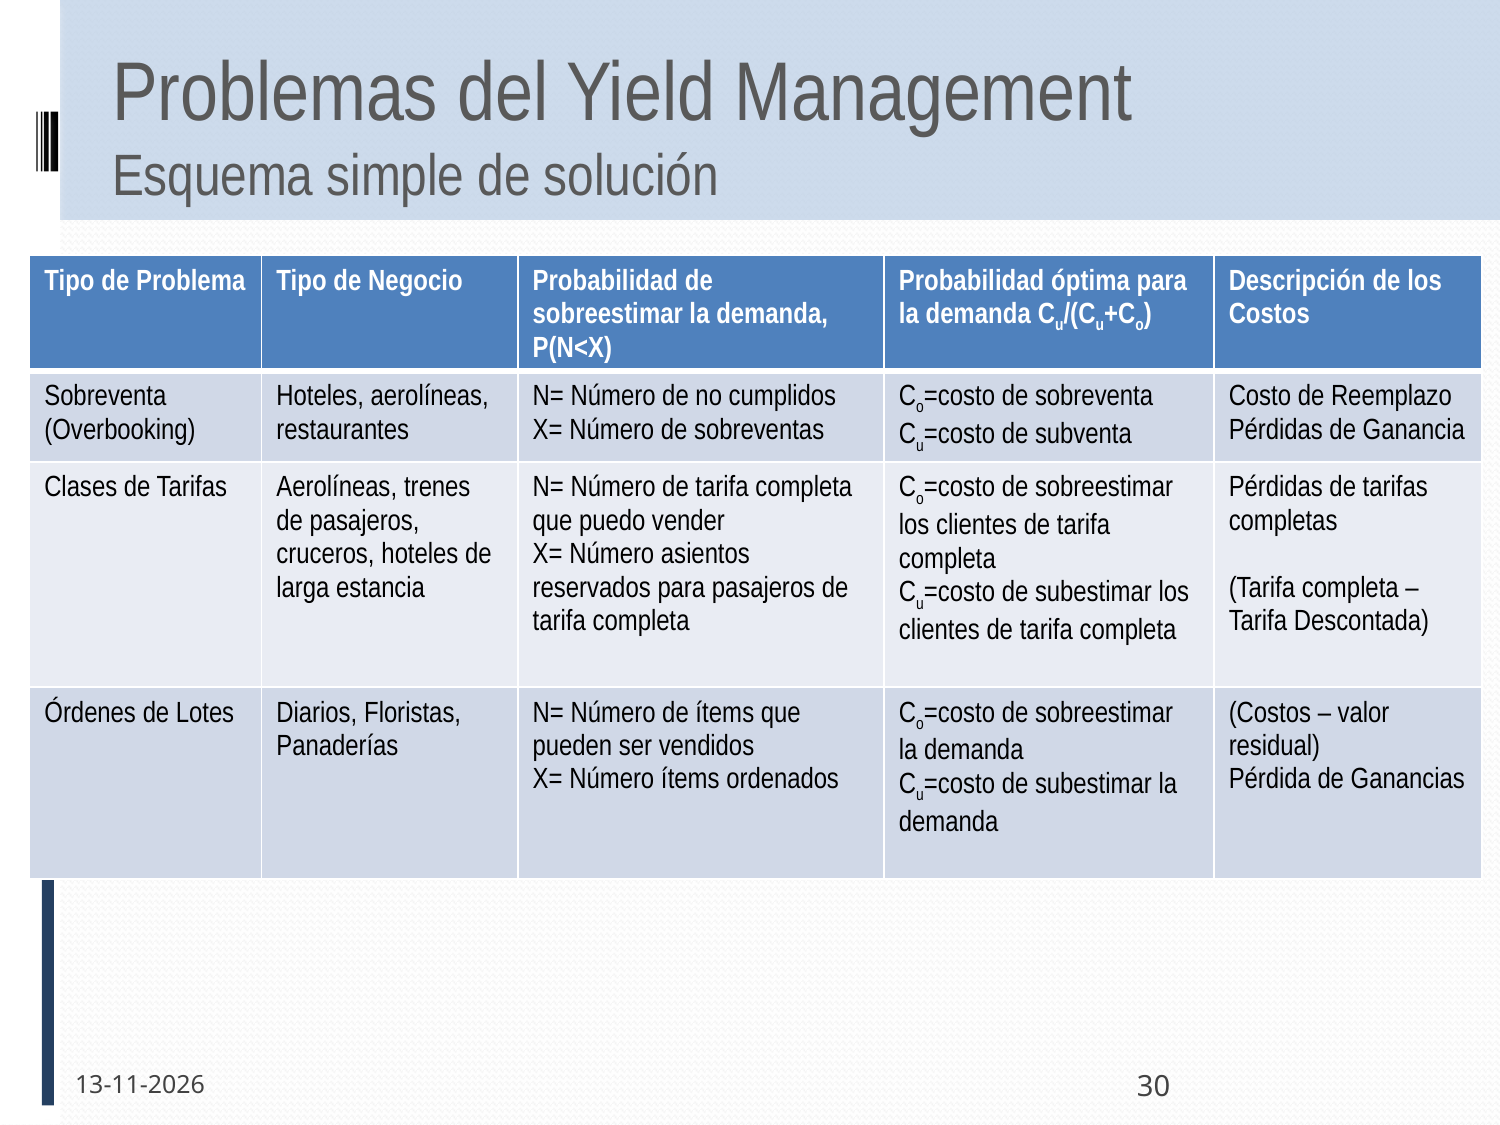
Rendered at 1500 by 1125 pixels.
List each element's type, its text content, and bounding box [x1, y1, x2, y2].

table_cell N= Número de tarifa completa que puedo vender X= Número asientos reservados para pasajeros de tarifa completa [519, 463, 883, 686]
table_cell Sobreventa (Overbooking) [30, 374, 261, 461]
table_header Descripción de los Costos [1215, 256, 1481, 368]
table_cell Órdenes de Lotes [30, 688, 261, 878]
table_cell Hoteles, aerolíneas, restaurantes [262, 374, 517, 461]
table_cell Costo de Reemplazo Pérdidas de Ganancia [1215, 374, 1481, 461]
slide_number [75, 1042, 243, 1103]
table_cell Pérdidas de tarifas completas (Tarifa completa – Tarifa Descontada) [1215, 463, 1481, 686]
table_cell N= Número de no cumplidos X= Número de sobreventas [519, 374, 883, 461]
table_cell Clases de Tarifas [30, 463, 261, 686]
table_cell (Costos – valor residual) Pérdida de Ganancias [1215, 688, 1481, 878]
table_cell Co=costo de sobreventa Cu=costo de subventa [885, 374, 1213, 461]
table_cell N= Número de ítems que pueden ser vendidos X= Número ítems ordenados [519, 688, 883, 878]
table_cell Co=costo de sobreestimar la demanda Cu=costo de subestimar la demanda [885, 688, 1213, 878]
title Problemas del Yield Management Esquema simple de solución [111, 18, 1436, 207]
table_cell Aerolíneas, trenes de pasajeros, cruceros, hoteles de larga estancia [262, 463, 517, 686]
table_header Probabilidad de sobreestimar la demanda, P(N<X) [519, 256, 883, 368]
table_header Tipo de Problema [30, 256, 261, 368]
table_header Probabilidad óptima para la demanda Cu/(Cu+Co) [885, 256, 1213, 368]
table_header Tipo de Negocio [262, 256, 517, 368]
table_cell Diarios, Floristas, Panaderías [262, 688, 517, 878]
slide_number 30 [1045, 1046, 1171, 1107]
table_cell Co=costo de sobreestimar los clientes de tarifa completa Cu=costo de subestimar los clientes de tarifa completa [885, 463, 1213, 686]
